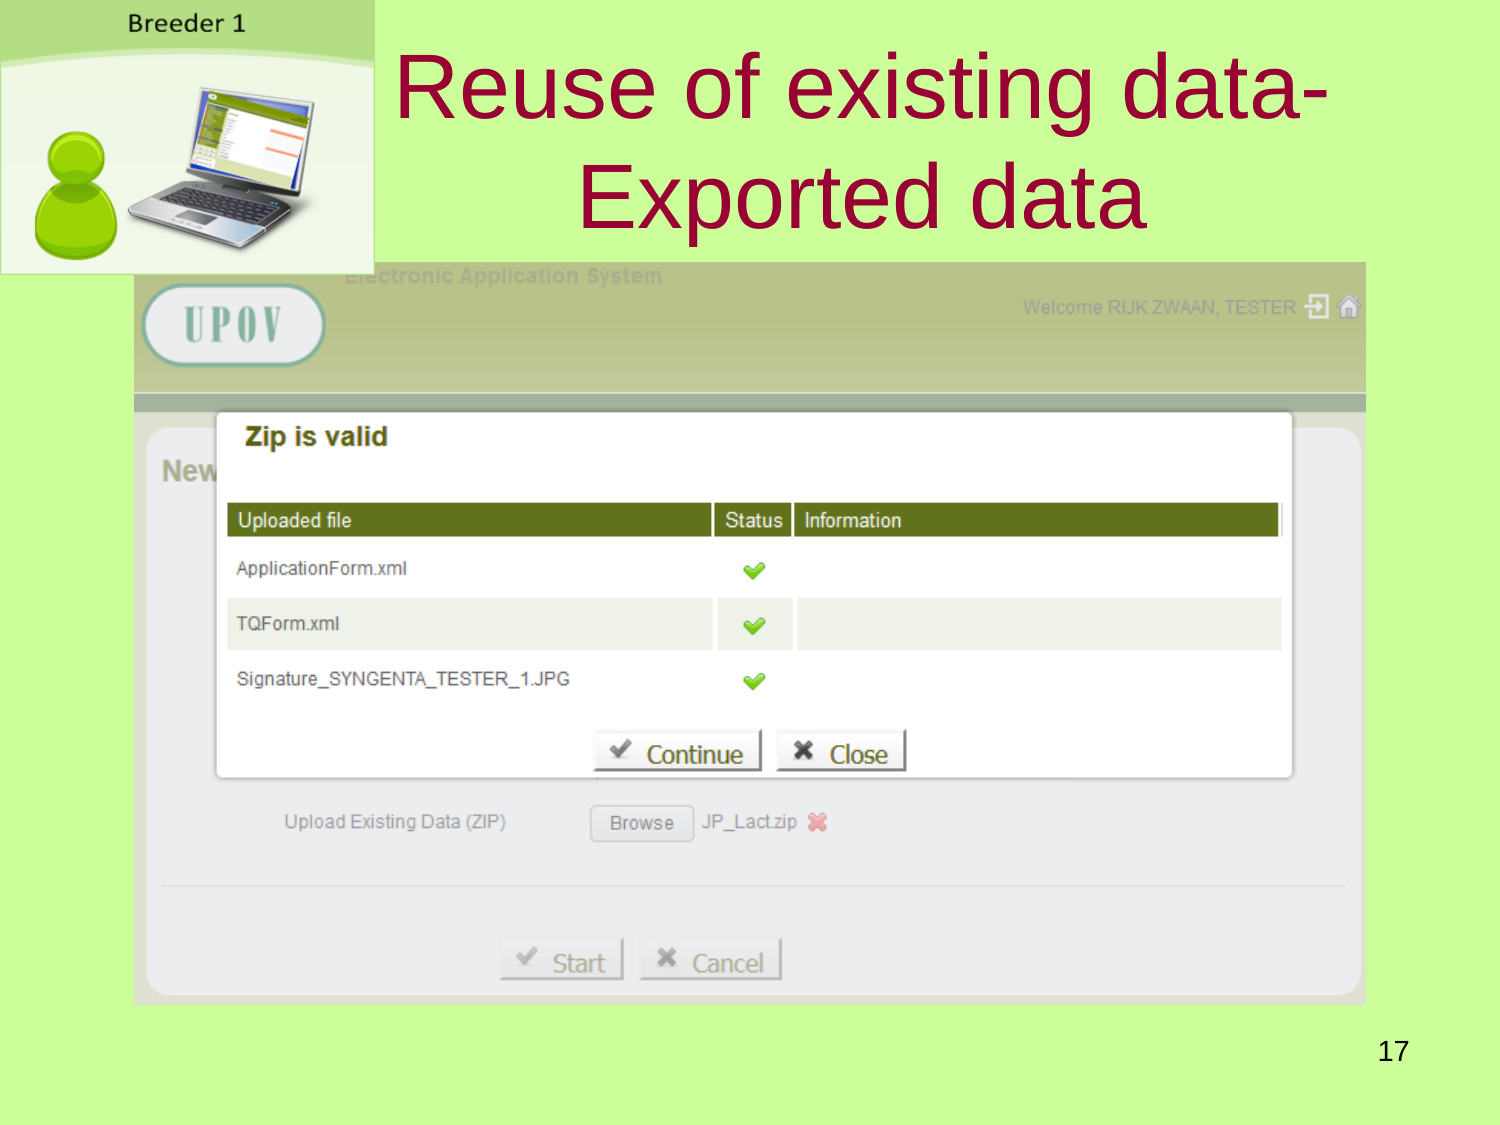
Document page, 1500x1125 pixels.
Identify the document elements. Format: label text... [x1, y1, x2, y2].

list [134, 262, 1366, 1006]
title Reuse of existing data- Exported data [379, 43, 1500, 231]
picture [0, 0, 376, 275]
slide_number 17 [1074, 1024, 1425, 1103]
